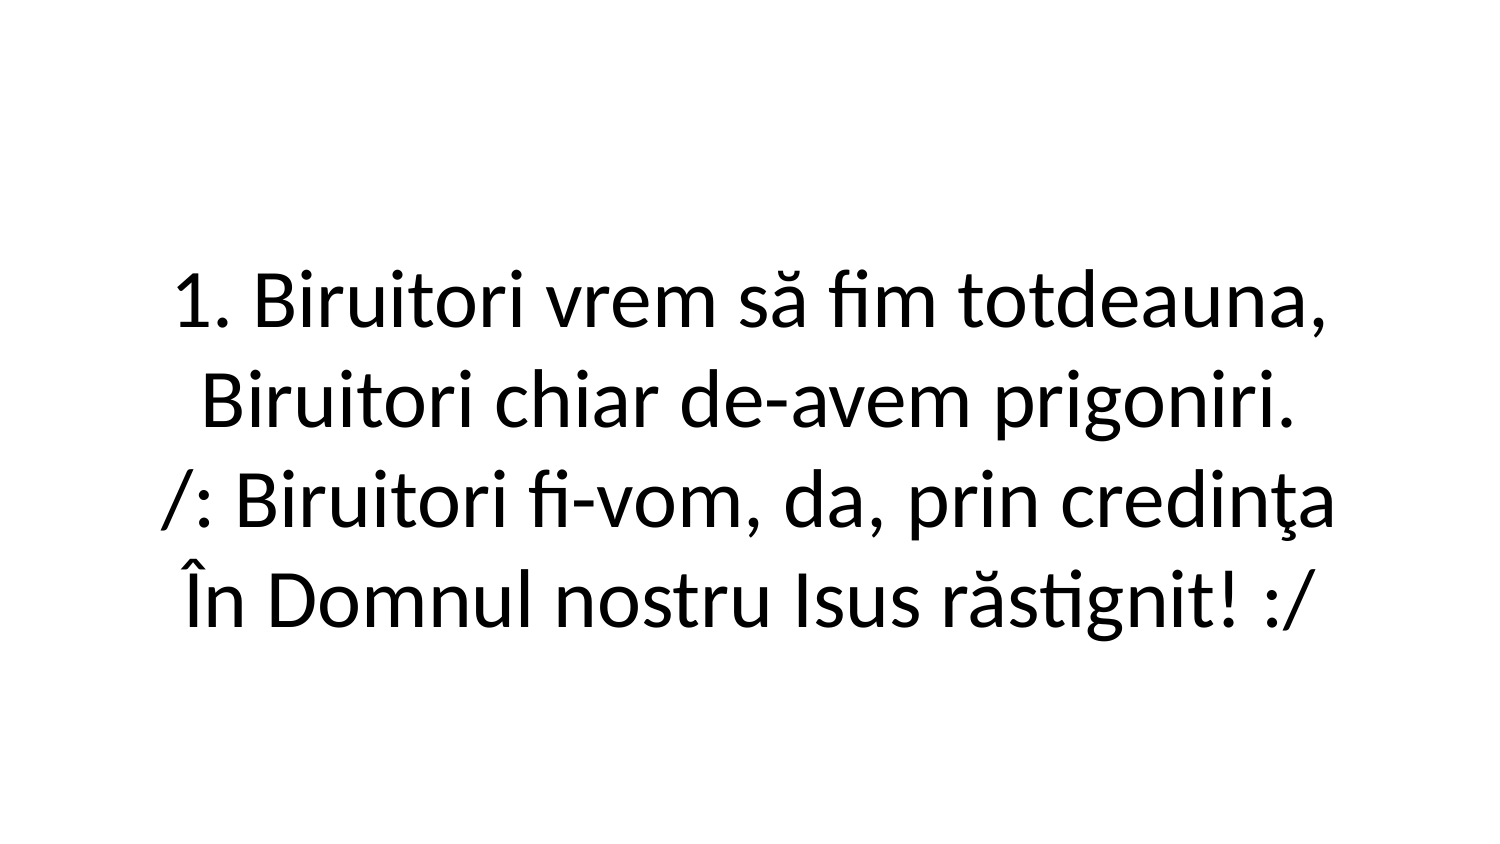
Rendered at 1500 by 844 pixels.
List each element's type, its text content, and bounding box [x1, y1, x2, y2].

text_box 1. Biruitori vrem să fim totdeauna, Biruitori chiar de-avem prigoniri. /: Biruitori fi-vom, da, prin credinţa În Domnul nostru Isus răstignit! :/ [146, 192, 1354, 652]
